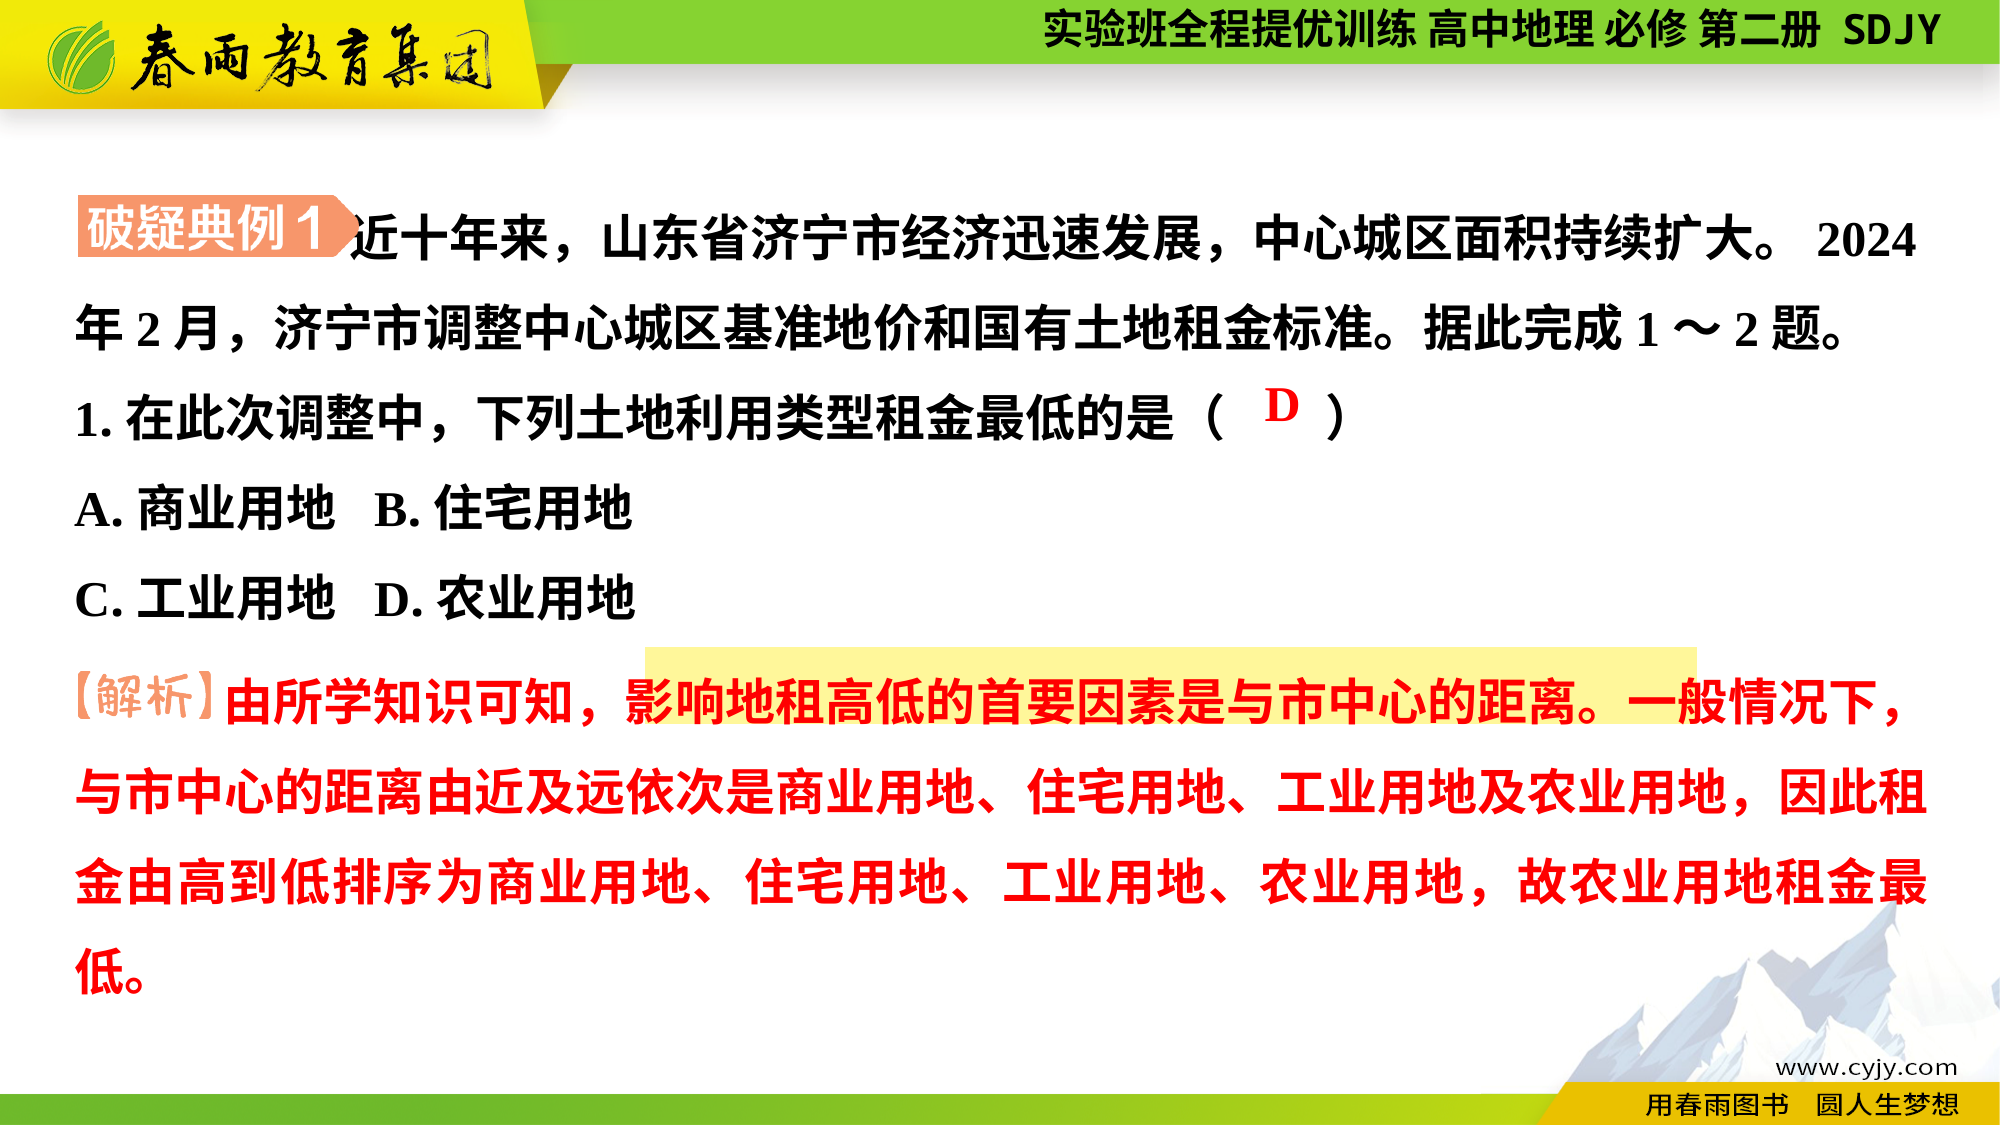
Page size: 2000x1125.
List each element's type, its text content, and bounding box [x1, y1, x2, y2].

text_box 由所学知识可知，影响地租高低的首要因素是与市中心的距离。一般情况下，与市中心的距离由近及远依次是商业用地、住宅用地、工业用地及农业用地，因此租金由高到低排序为商业用地、住宅用地、工业用地、农业用地，故农业用地租金最低。 [59, 632, 1944, 1008]
text_box D [1249, 363, 1316, 439]
list 近十年来，山东省济宁市经济迅速发展，中心城区面积持续扩大。2024年2月，济宁市调整中心城区基准地价和国有土地租金标准。据此完成1～2题。 1.在此次调整中，下列土地利用类型租金最低的是（ ） A.商业用地 B.住宅用地 C.工业用地 D.农业用地 [59, 168, 1944, 632]
picture [0, 0, 2000, 1125]
